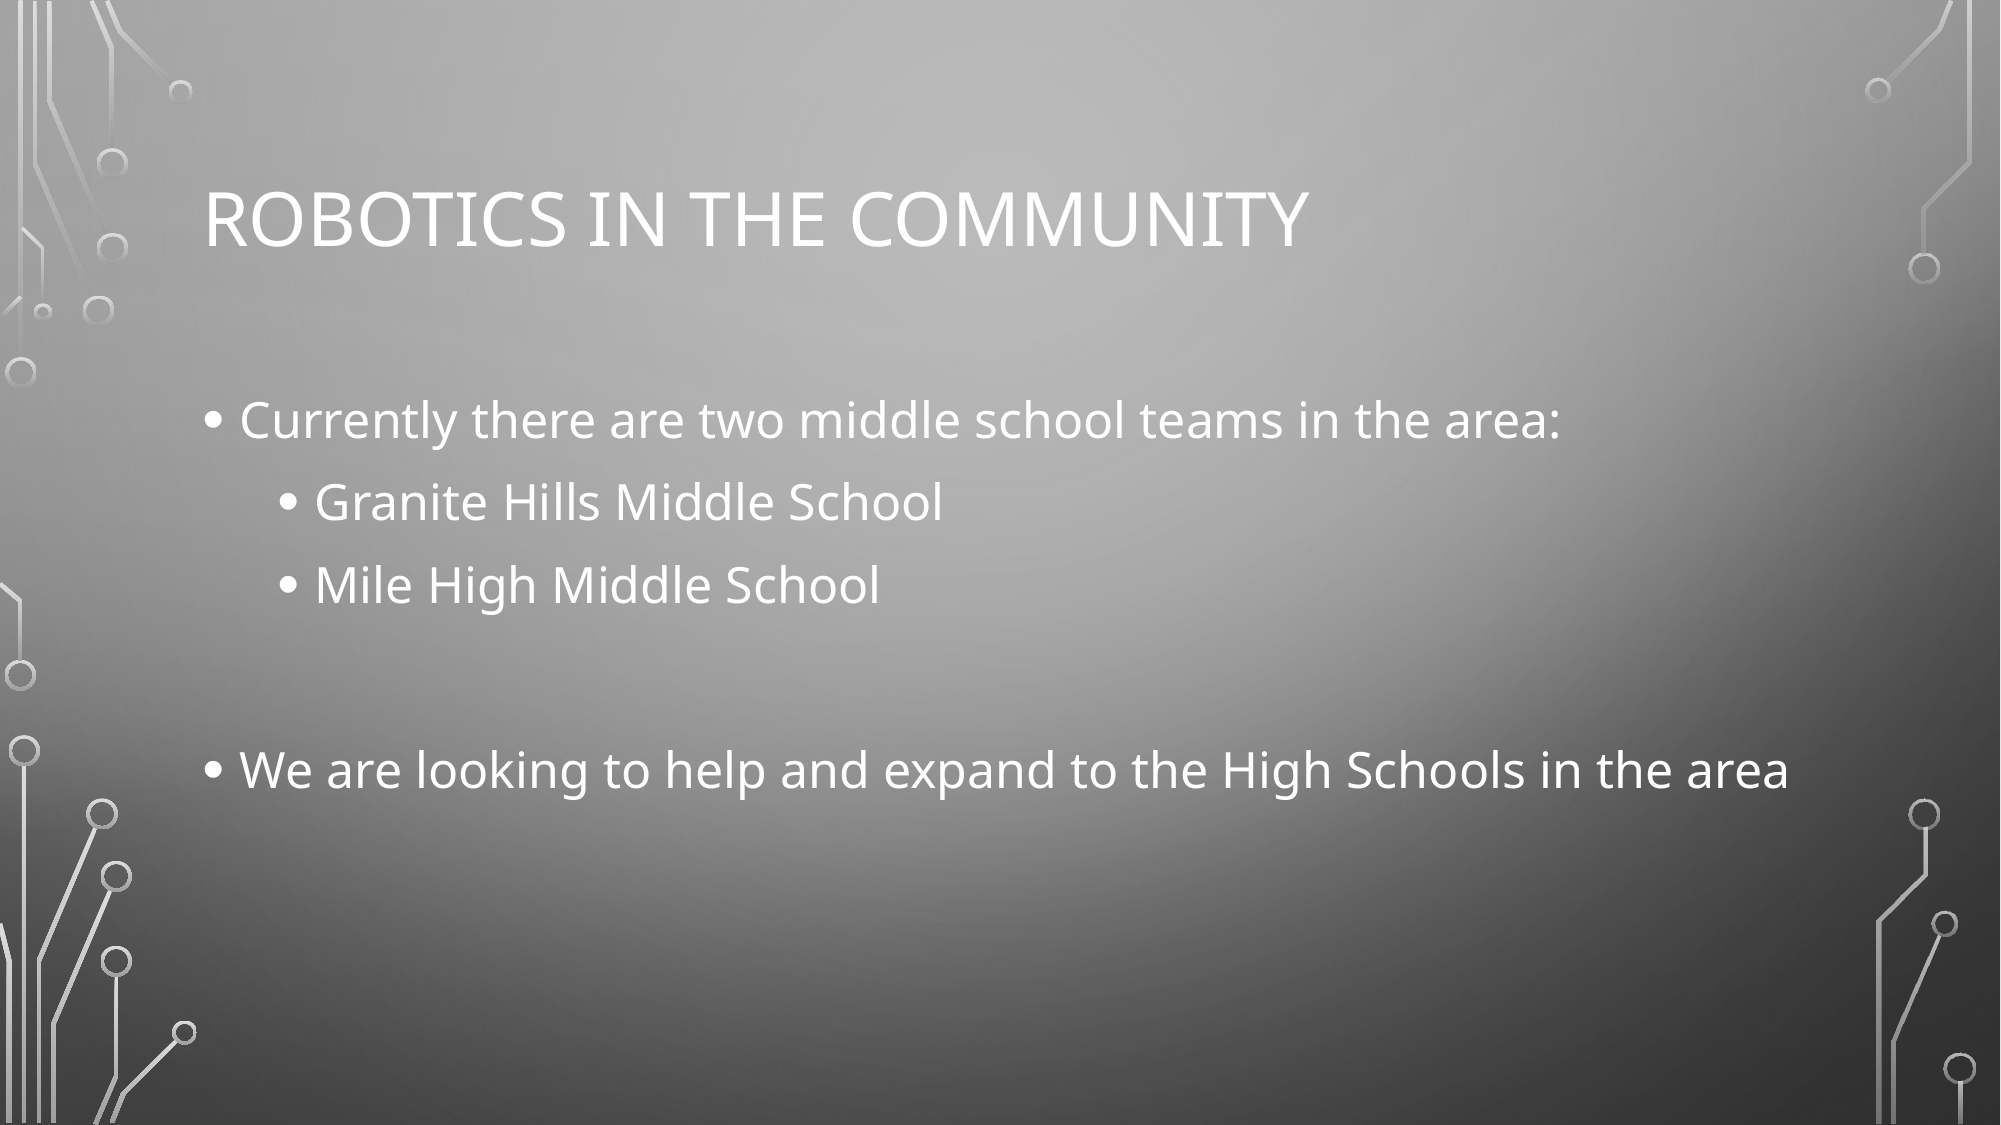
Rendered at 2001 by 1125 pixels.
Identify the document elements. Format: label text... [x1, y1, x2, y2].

title Robotics in the community [187, 101, 1813, 344]
list Currently there are two middle school teams in the area: Granite Hills Middle School Mile High Middle School We are looking to help and expand to the High Schools in the area [187, 369, 1813, 1008]
